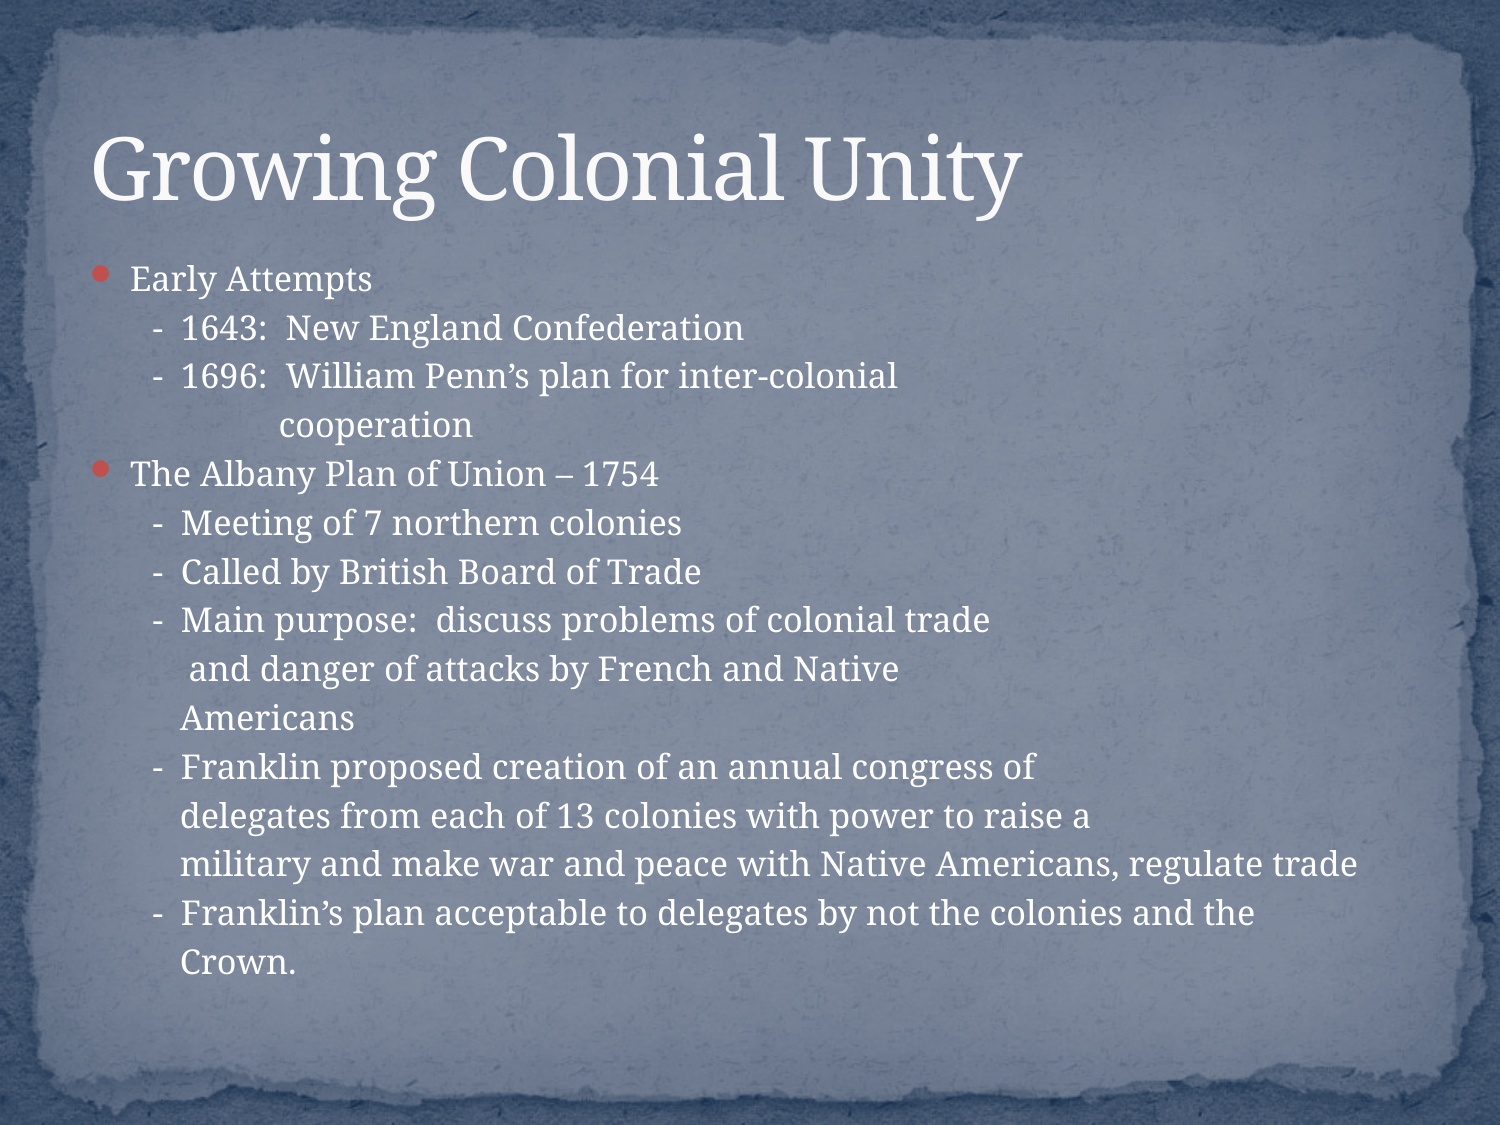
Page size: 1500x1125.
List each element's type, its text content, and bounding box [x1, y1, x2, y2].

list Early Attempts - 1643: New England Confederation - 1696: William Penn’s plan for inter-colonial cooperation The Albany Plan of Union – 1754 - Meeting of 7 northern colonies - Called by British Board of Trade - Main purpose: discuss problems of colonial trade and danger of attacks by French and Native Americans - Franklin proposed creation of an annual congress of delegates from each of 13 colonies with power to raise a military and make war and peace with Native Americans, regulate trade - Franklin’s plan acceptable to delegates by not the colonies and the Crown. [75, 249, 1425, 1000]
title Growing Colonial Unity [74, 24, 1425, 225]
